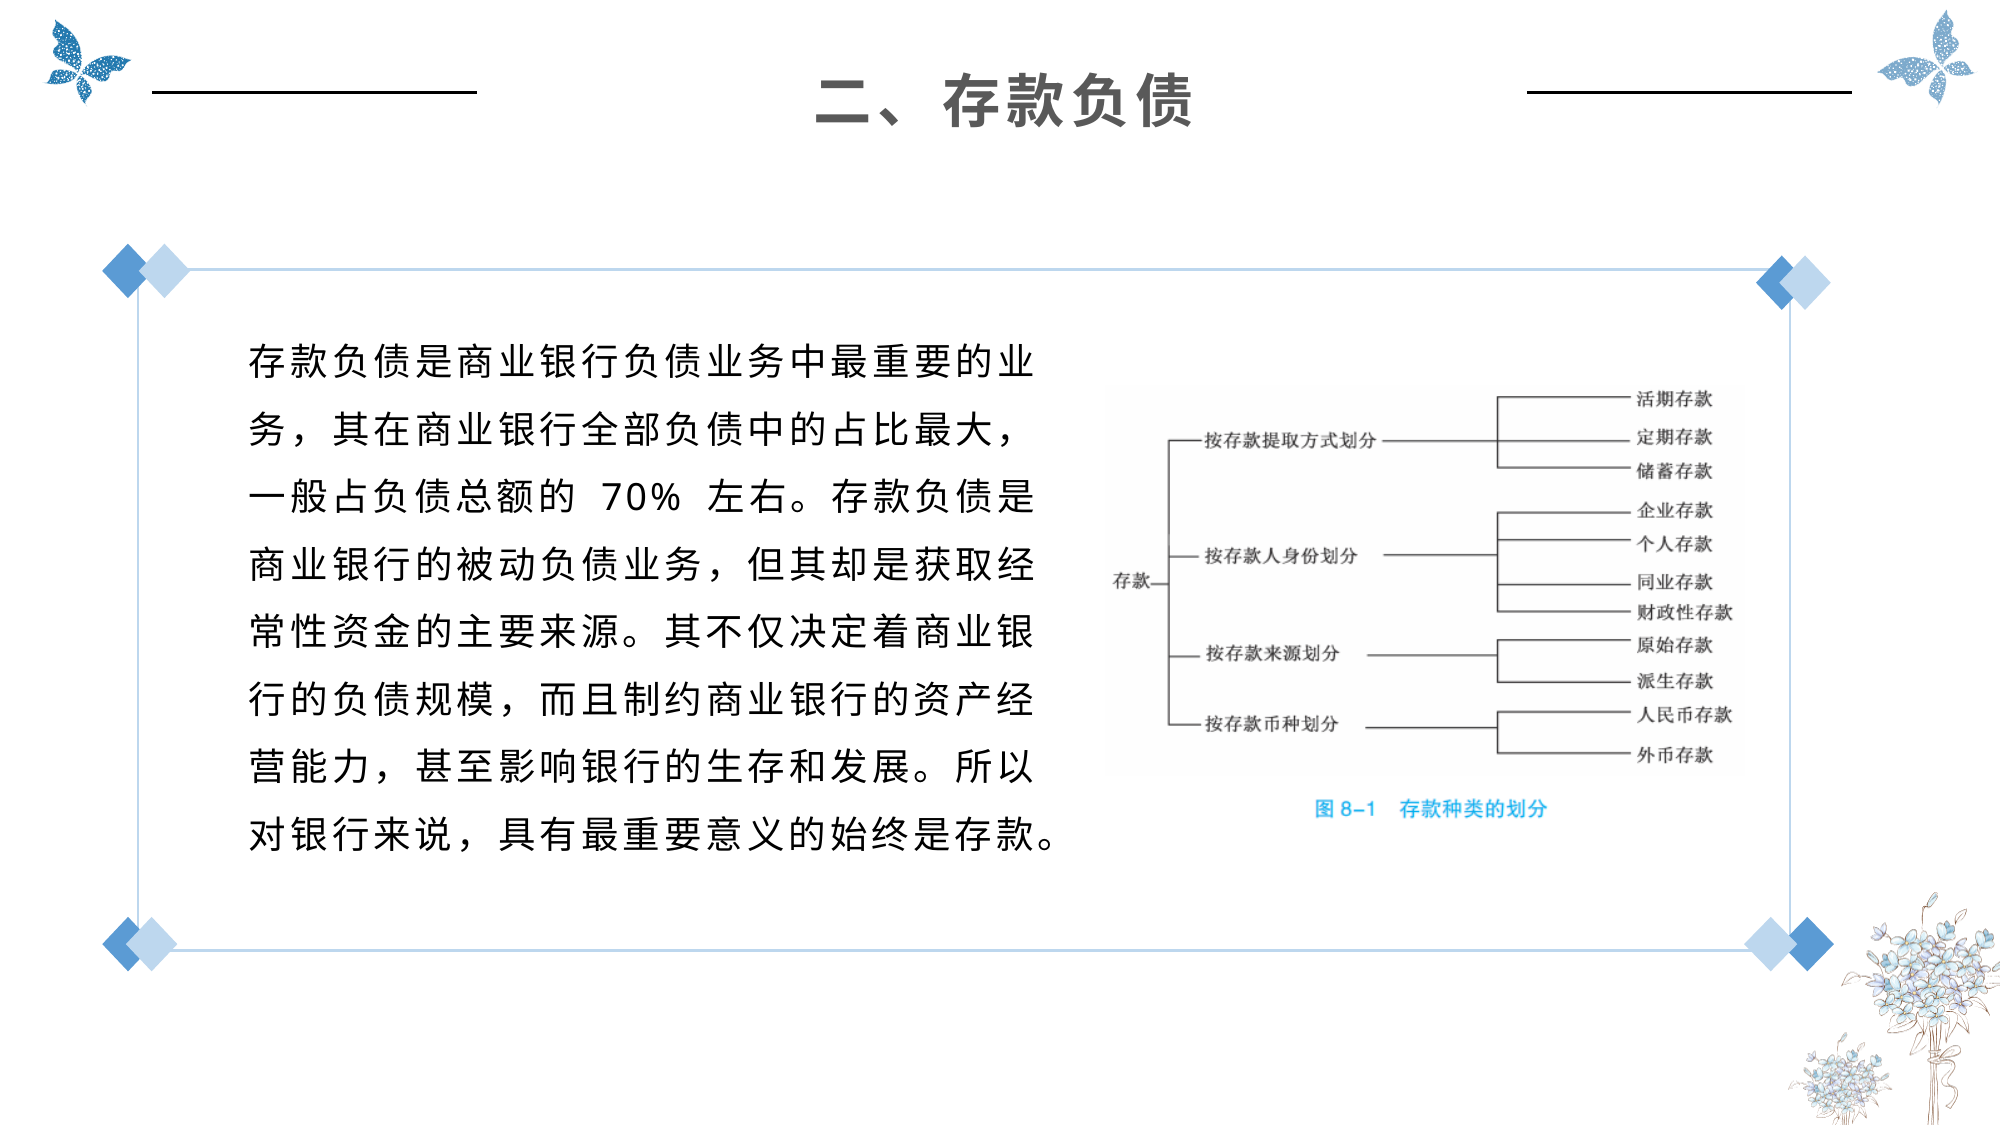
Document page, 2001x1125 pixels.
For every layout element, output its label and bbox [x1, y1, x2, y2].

picture [1101, 385, 1745, 826]
text_box [151, 55, 1852, 142]
text_box [102, 243, 1834, 972]
picture [1788, 892, 2000, 1125]
